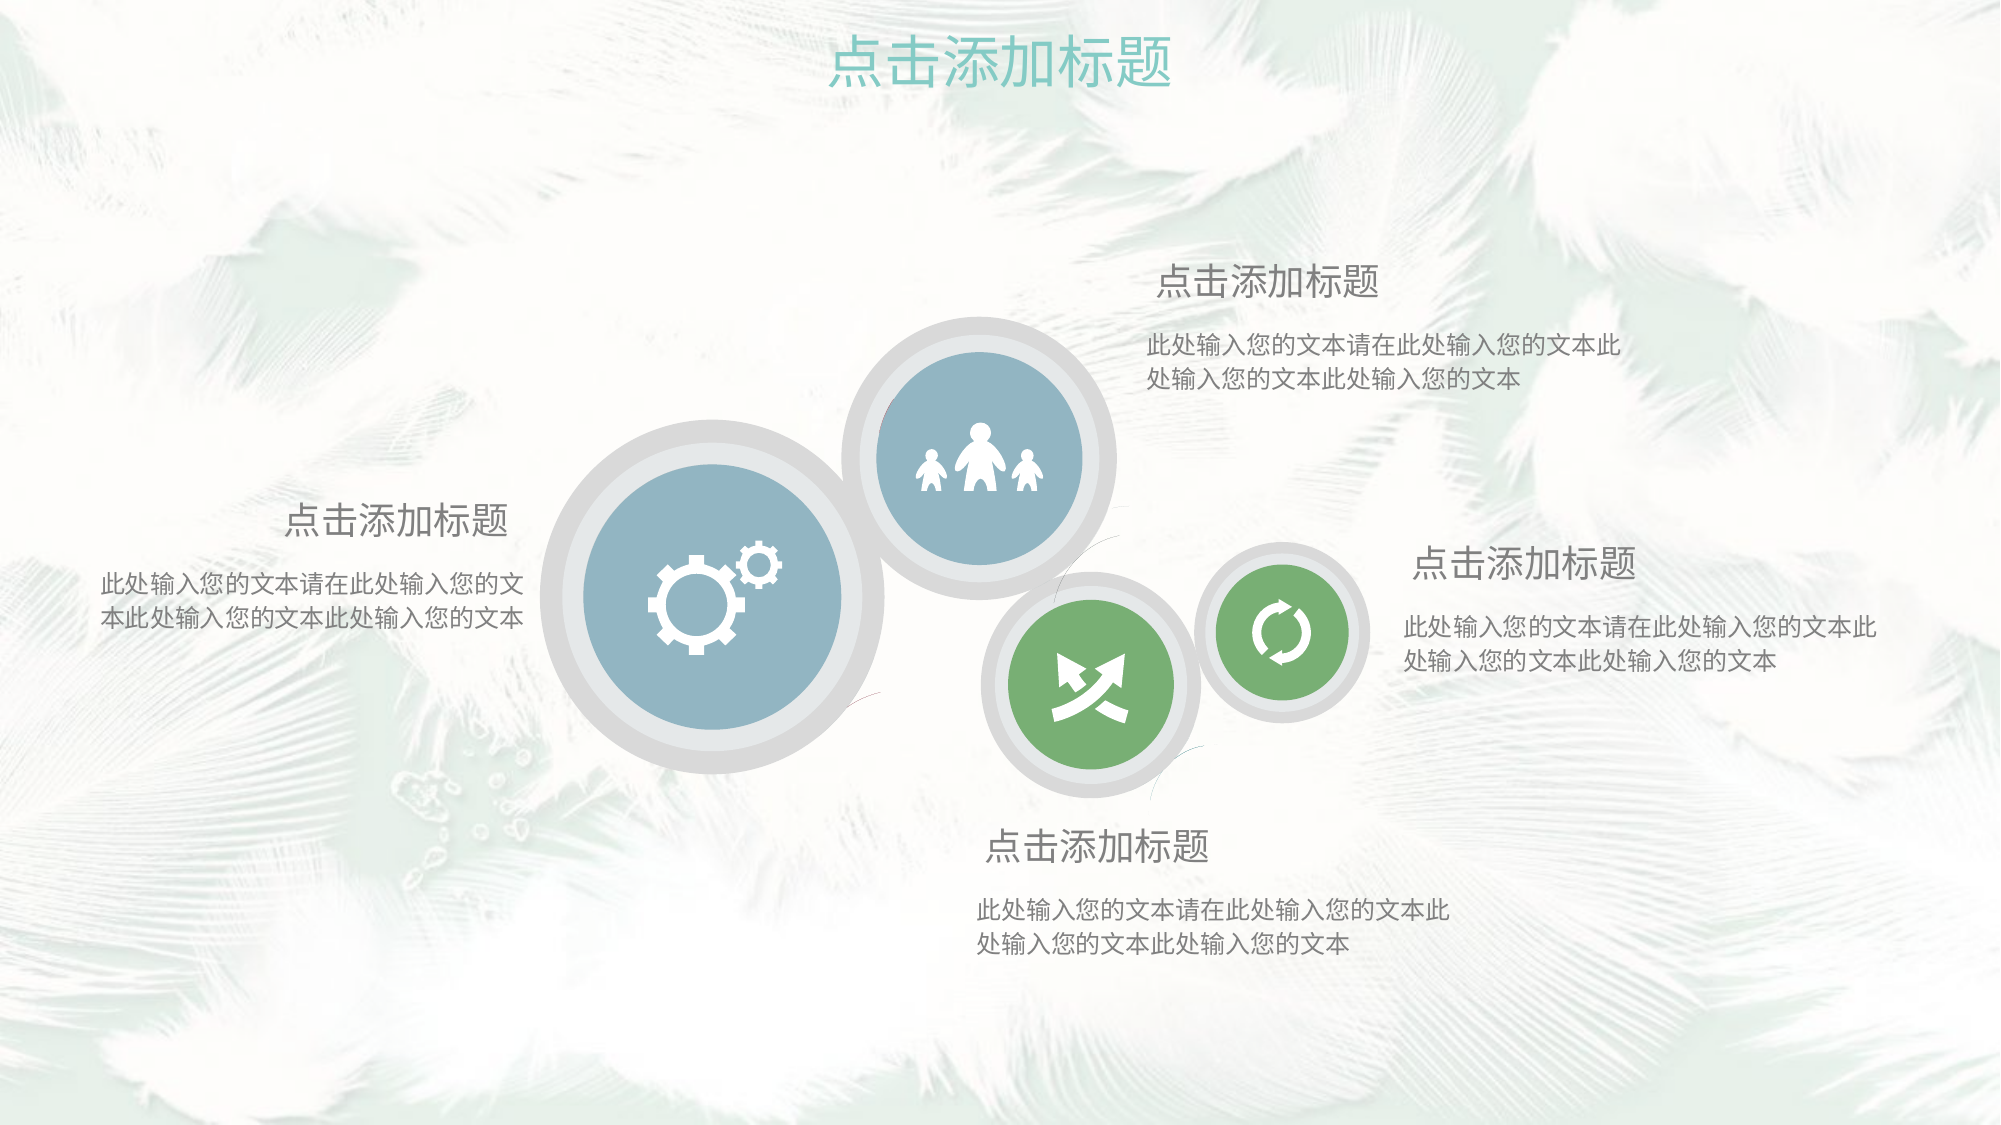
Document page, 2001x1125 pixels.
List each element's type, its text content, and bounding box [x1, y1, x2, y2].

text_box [1388, 532, 1902, 685]
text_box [841, 316, 1130, 604]
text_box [1131, 250, 1645, 403]
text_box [961, 815, 1475, 968]
text_box 点击添加标题 [383, 26, 1617, 104]
text_box 39% [0, 0, 2000, 1125]
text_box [1194, 541, 1371, 724]
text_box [539, 419, 885, 775]
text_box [980, 571, 1218, 815]
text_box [83, 489, 540, 642]
